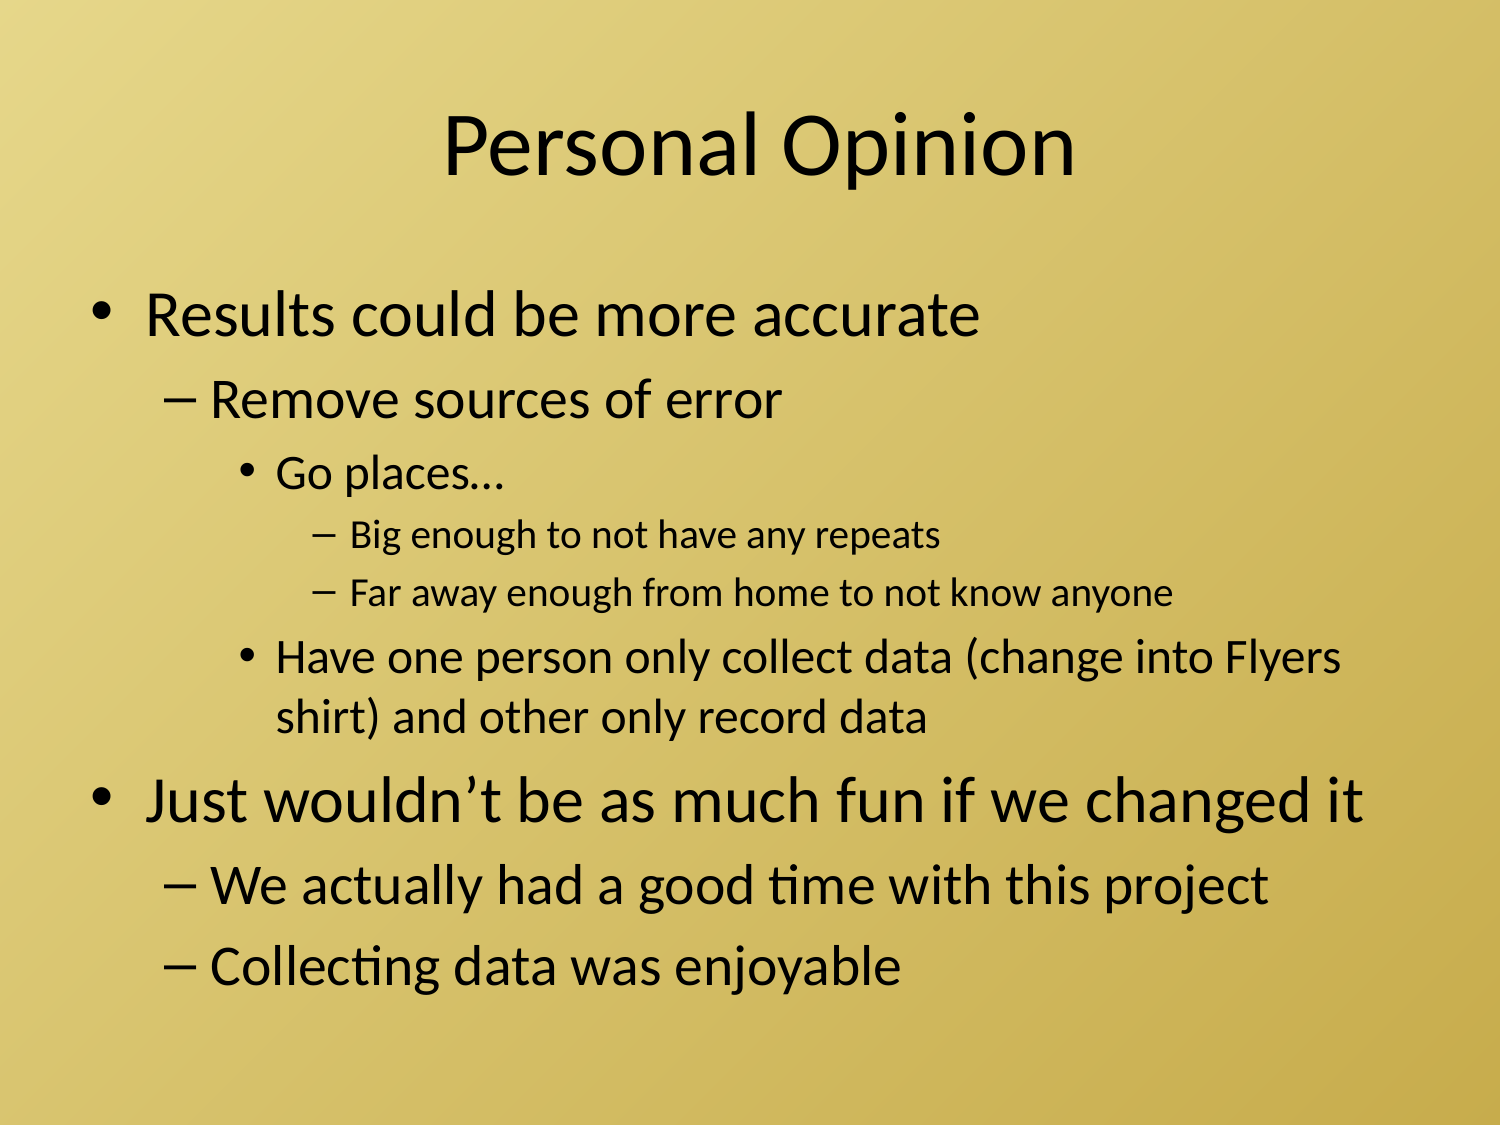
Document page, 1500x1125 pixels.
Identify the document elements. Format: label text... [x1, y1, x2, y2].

list Results could be more accurate Remove sources of error Go places… Big enough to not have any repeats Far away enough from home to not know anyone Have one person only collect data (change into Flyers shirt) and other only record data Just wouldn’t be as much fun if we changed it We actually had a good time with this project Collecting data was enjoyable [75, 262, 1425, 1005]
title Personal Opinion [75, 45, 1425, 233]
